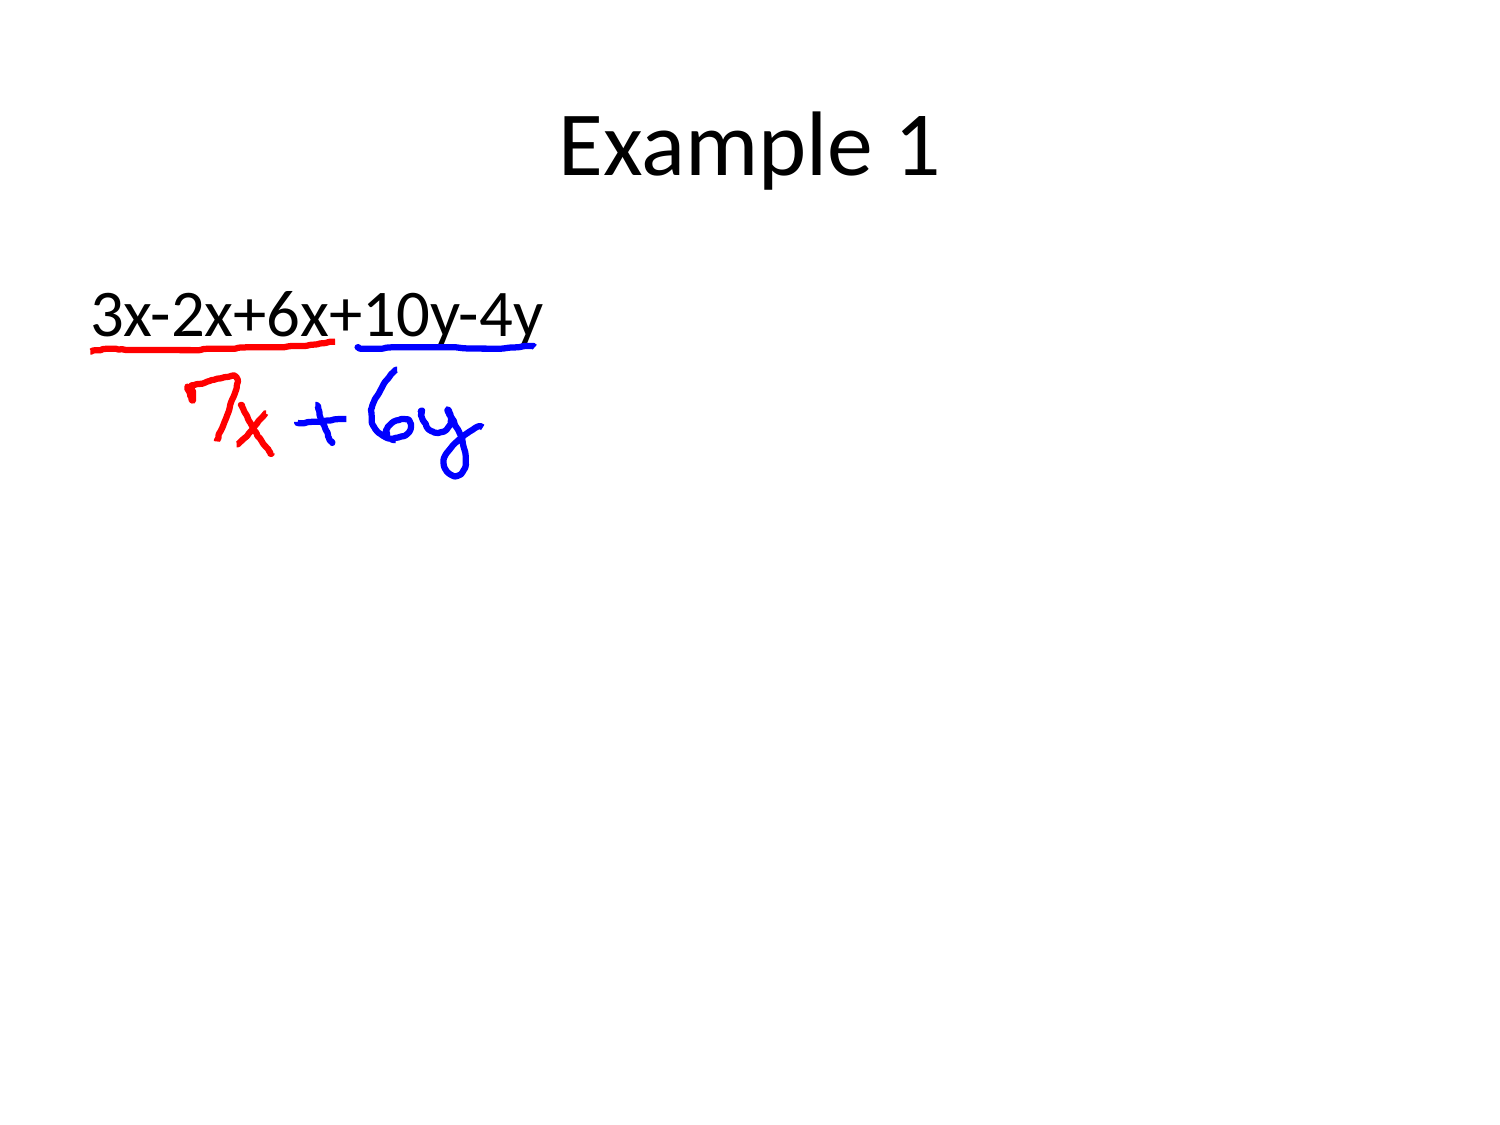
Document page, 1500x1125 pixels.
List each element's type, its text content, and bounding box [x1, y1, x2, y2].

text_box [186, 374, 239, 442]
text_box [419, 408, 484, 478]
title Example 1 [75, 45, 1425, 233]
text_box [90, 340, 336, 353]
text_box [253, 427, 273, 455]
text_box [296, 420, 321, 424]
text_box [236, 412, 267, 446]
text_box [356, 345, 536, 350]
text_box [315, 404, 334, 444]
text_box [240, 404, 255, 428]
text_box [323, 418, 347, 422]
text_box [370, 369, 412, 441]
list 3x-2x+6x+10y-4y [75, 262, 1425, 1005]
